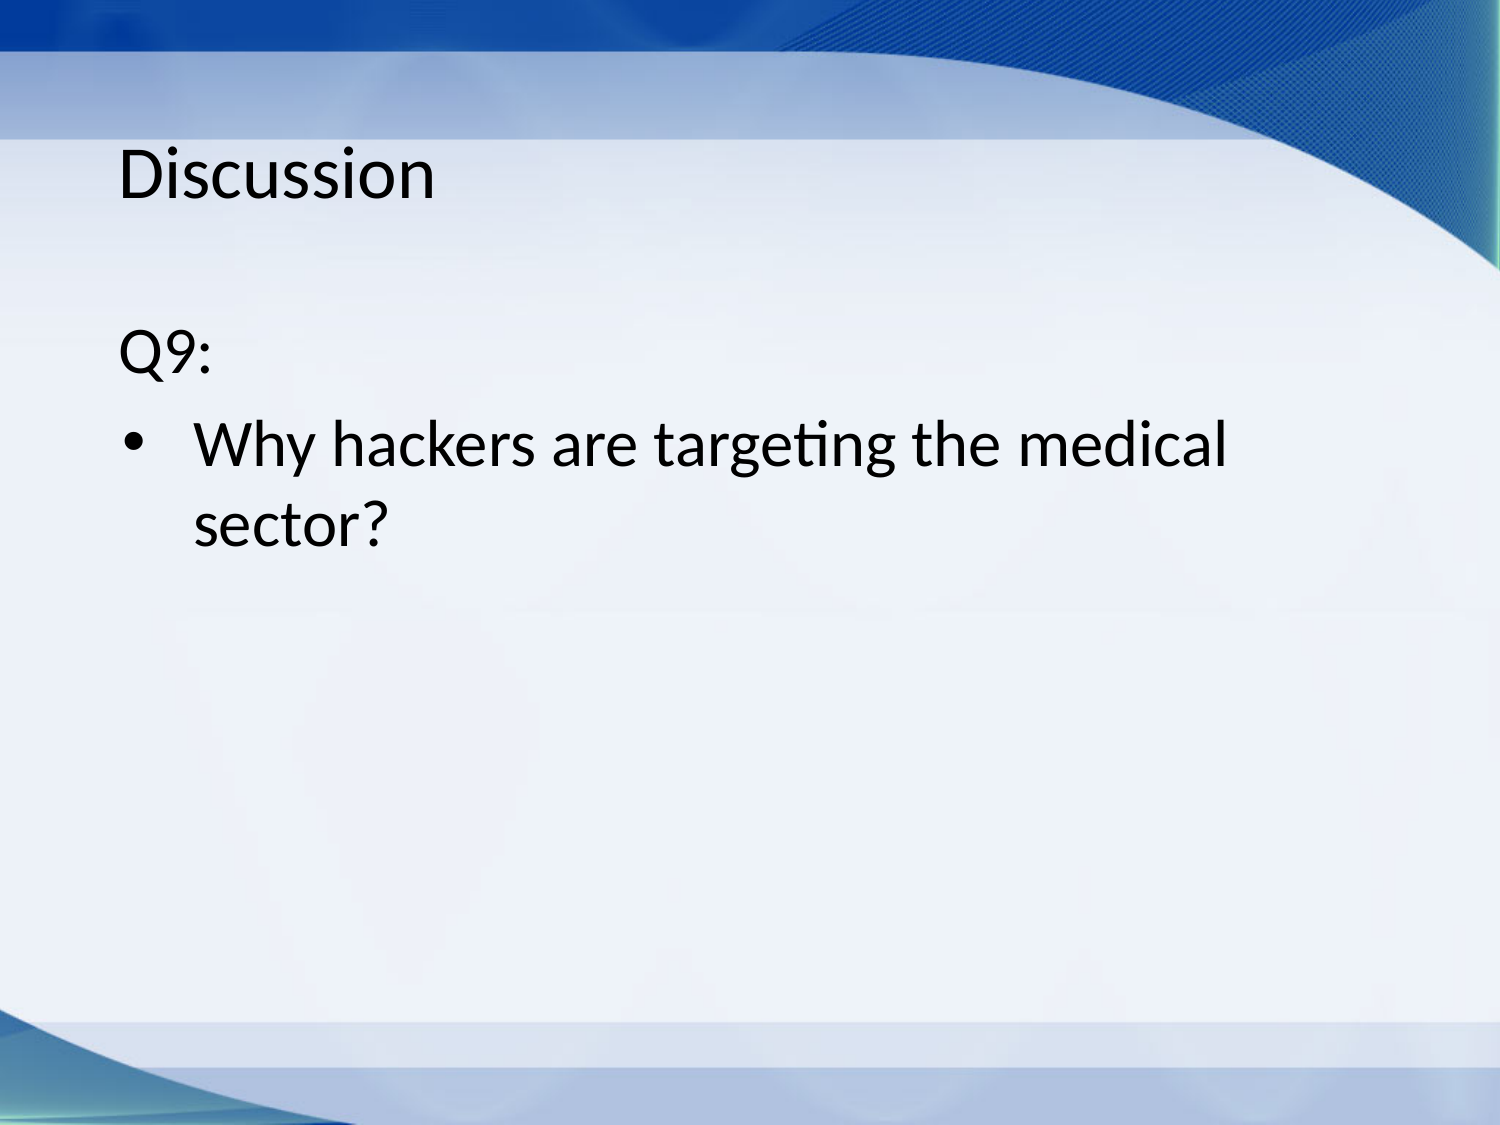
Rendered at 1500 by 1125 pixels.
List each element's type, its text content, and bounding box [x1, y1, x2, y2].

picture [0, 0, 1500, 1125]
title Discussion [103, 59, 1397, 278]
list Q9: Why hackers are targeting the medical sector? [103, 299, 1397, 1014]
